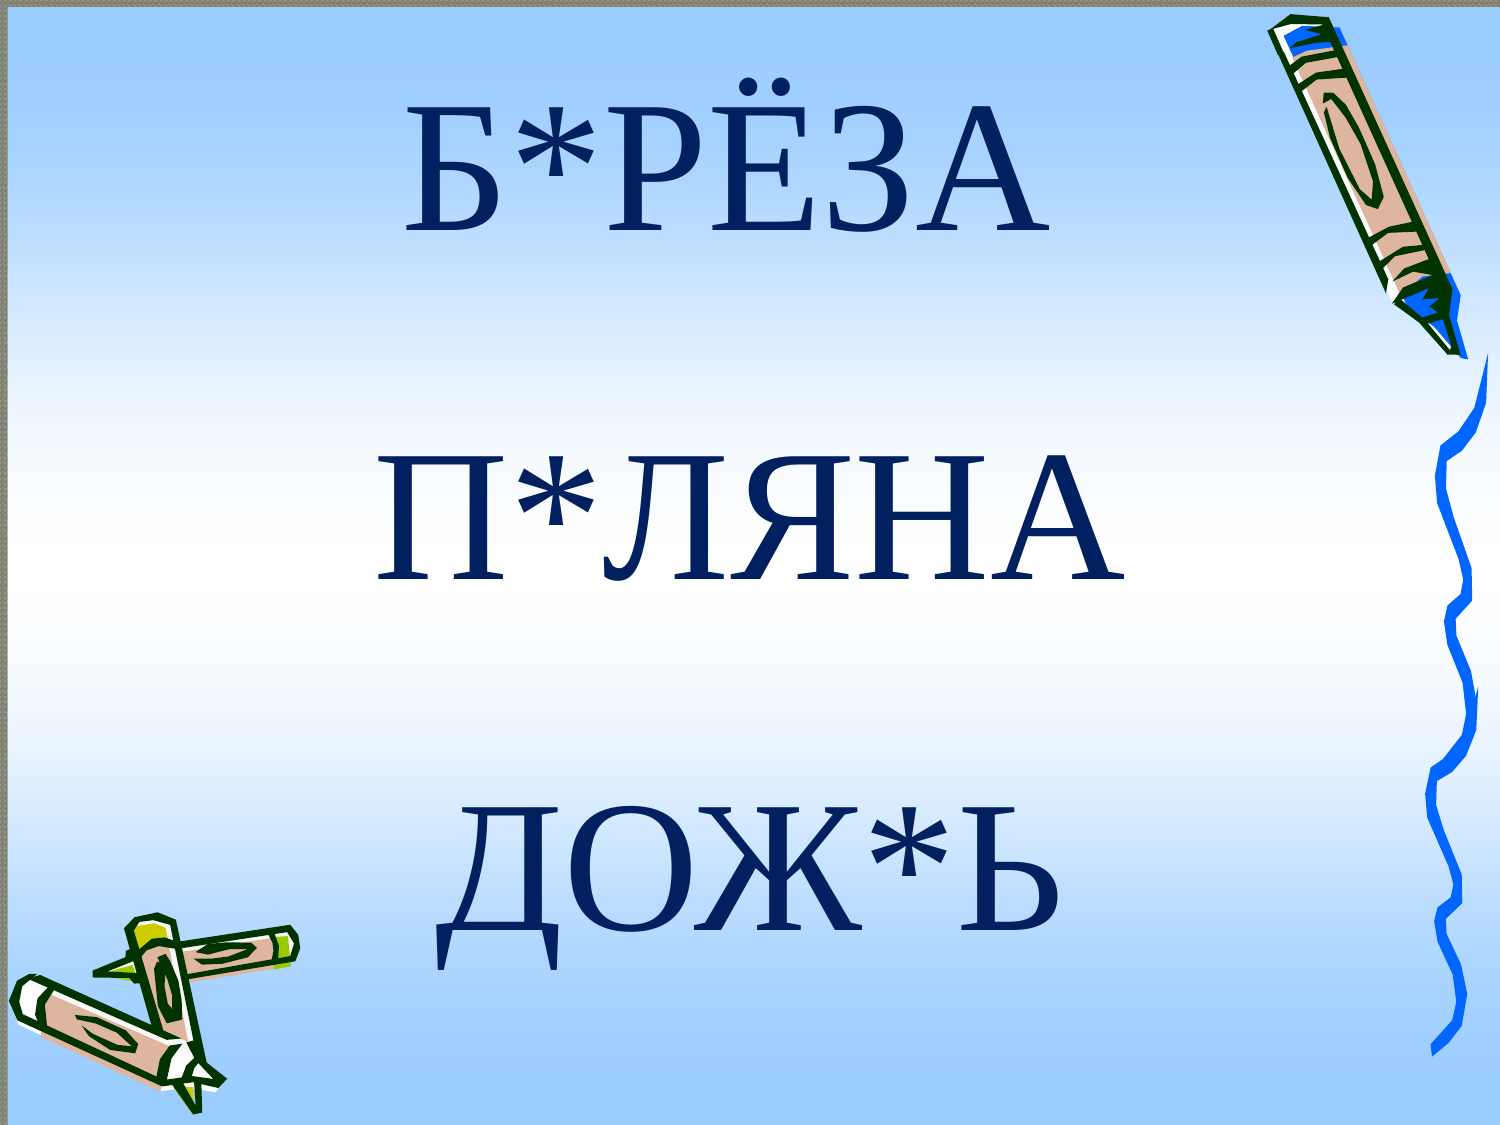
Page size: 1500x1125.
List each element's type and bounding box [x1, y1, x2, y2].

text_box [7, 7, 1500, 1125]
